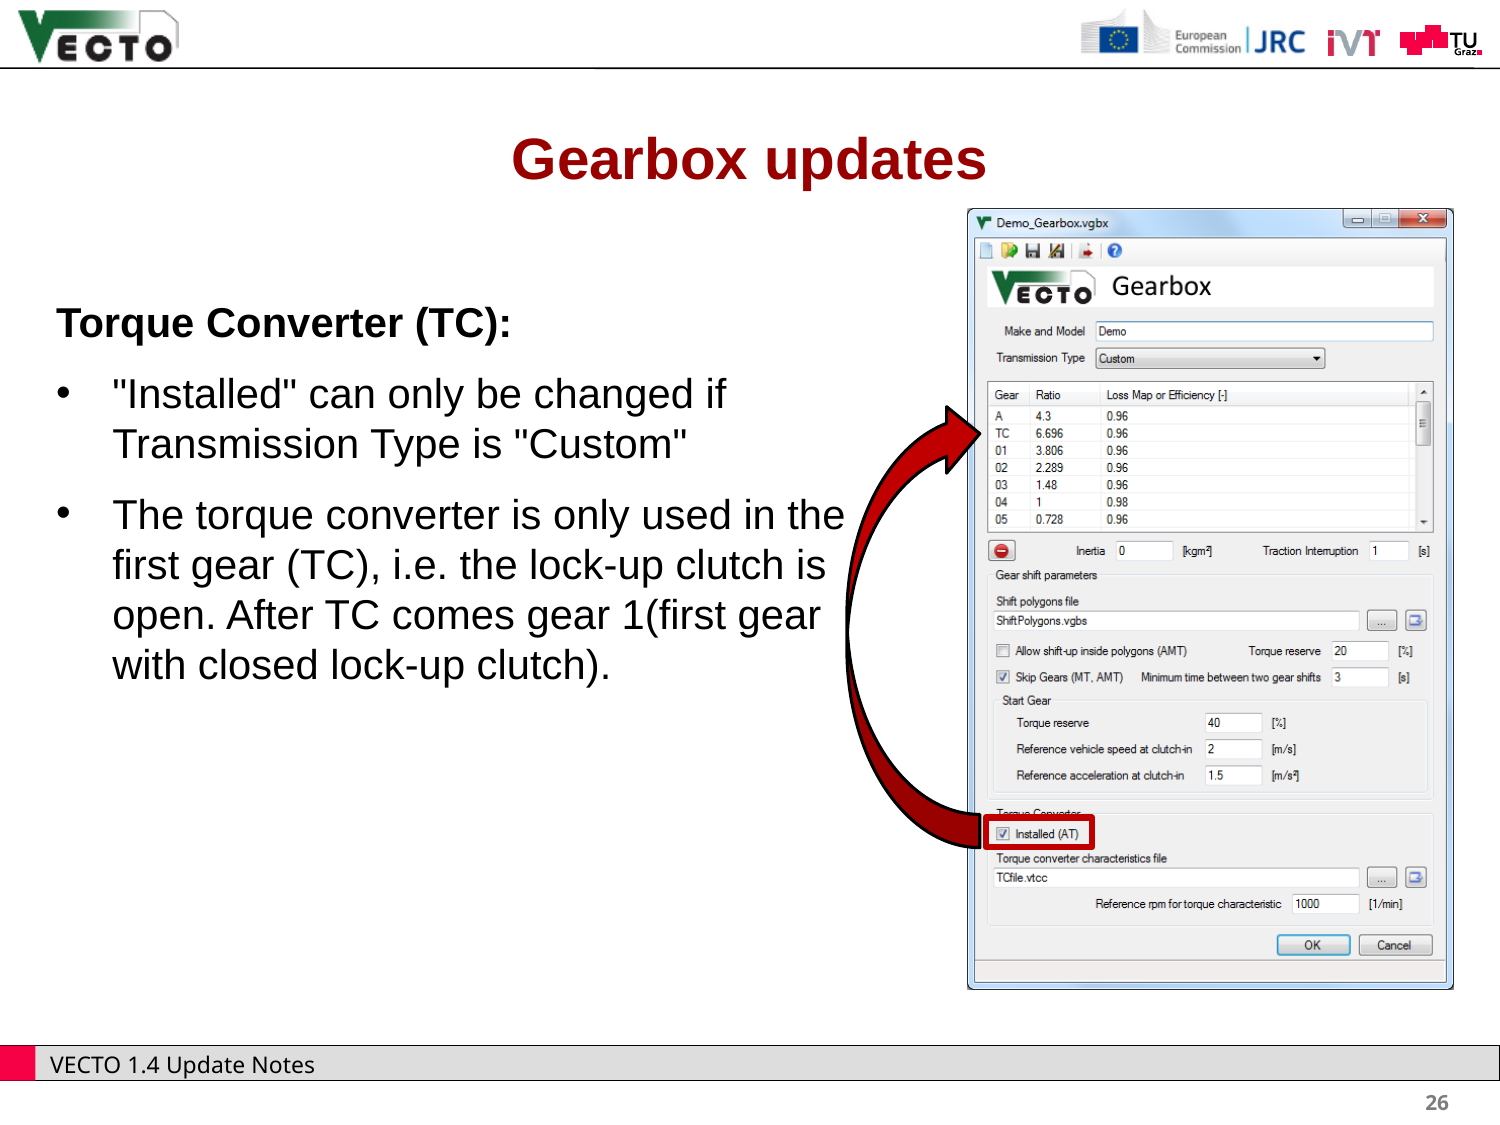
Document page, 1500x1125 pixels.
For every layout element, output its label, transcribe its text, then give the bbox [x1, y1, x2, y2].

picture [1080, 7, 1306, 54]
picture [966, 207, 1454, 990]
picture [17, 9, 179, 65]
title Gearbox updates [0, 127, 1500, 185]
text_box Torque Converter (TC): "Installed" can only be changed if Transmission Type is "Custom" The torque converter is only used in the first gear (TC), i.e. the lock-up clutch is open. After TC comes gear 1(first gear with closed lock-up clutch). [41, 288, 869, 695]
picture [1328, 30, 1380, 56]
text_box [846, 406, 961, 846]
